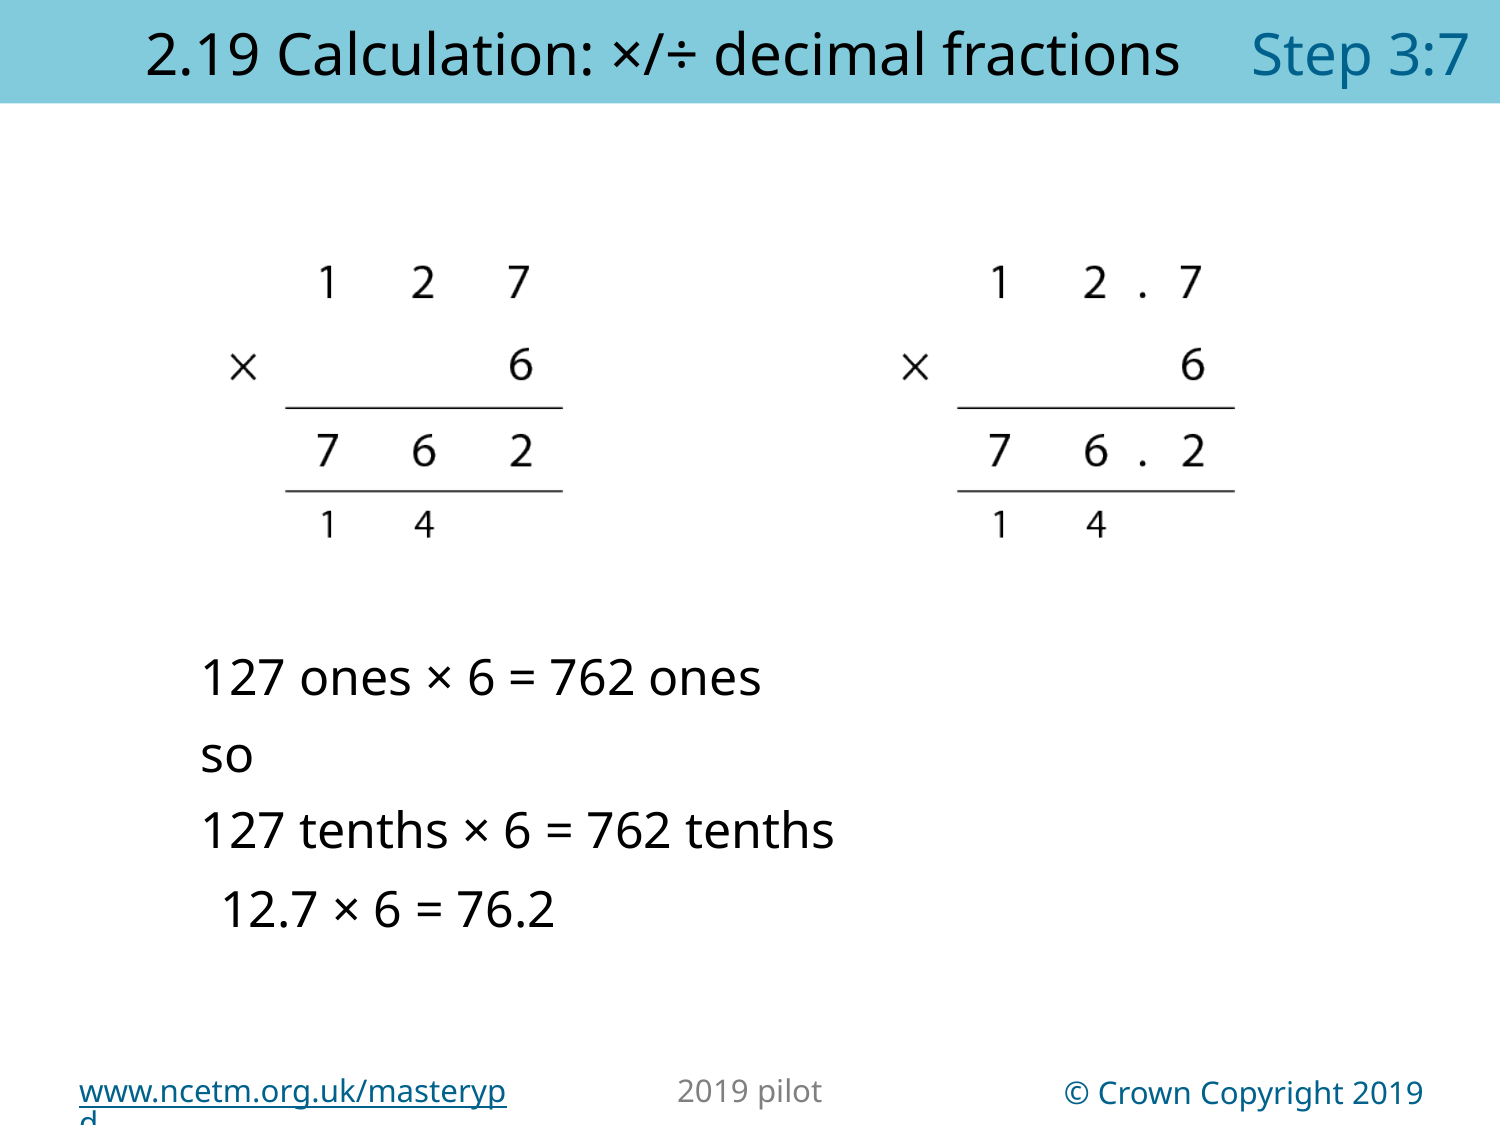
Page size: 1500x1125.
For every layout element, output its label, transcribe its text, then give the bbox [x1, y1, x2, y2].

picture [0, 255, 1500, 549]
list 2.19 Calculation: ×/÷ decimal fractions Step 3:7 [0, 0, 1500, 104]
text_box 127 ones × 6 = 762 ones so 127 tenths × 6 = 762 tenths 12.7 × 6 = 76.2 [142, 637, 1159, 945]
